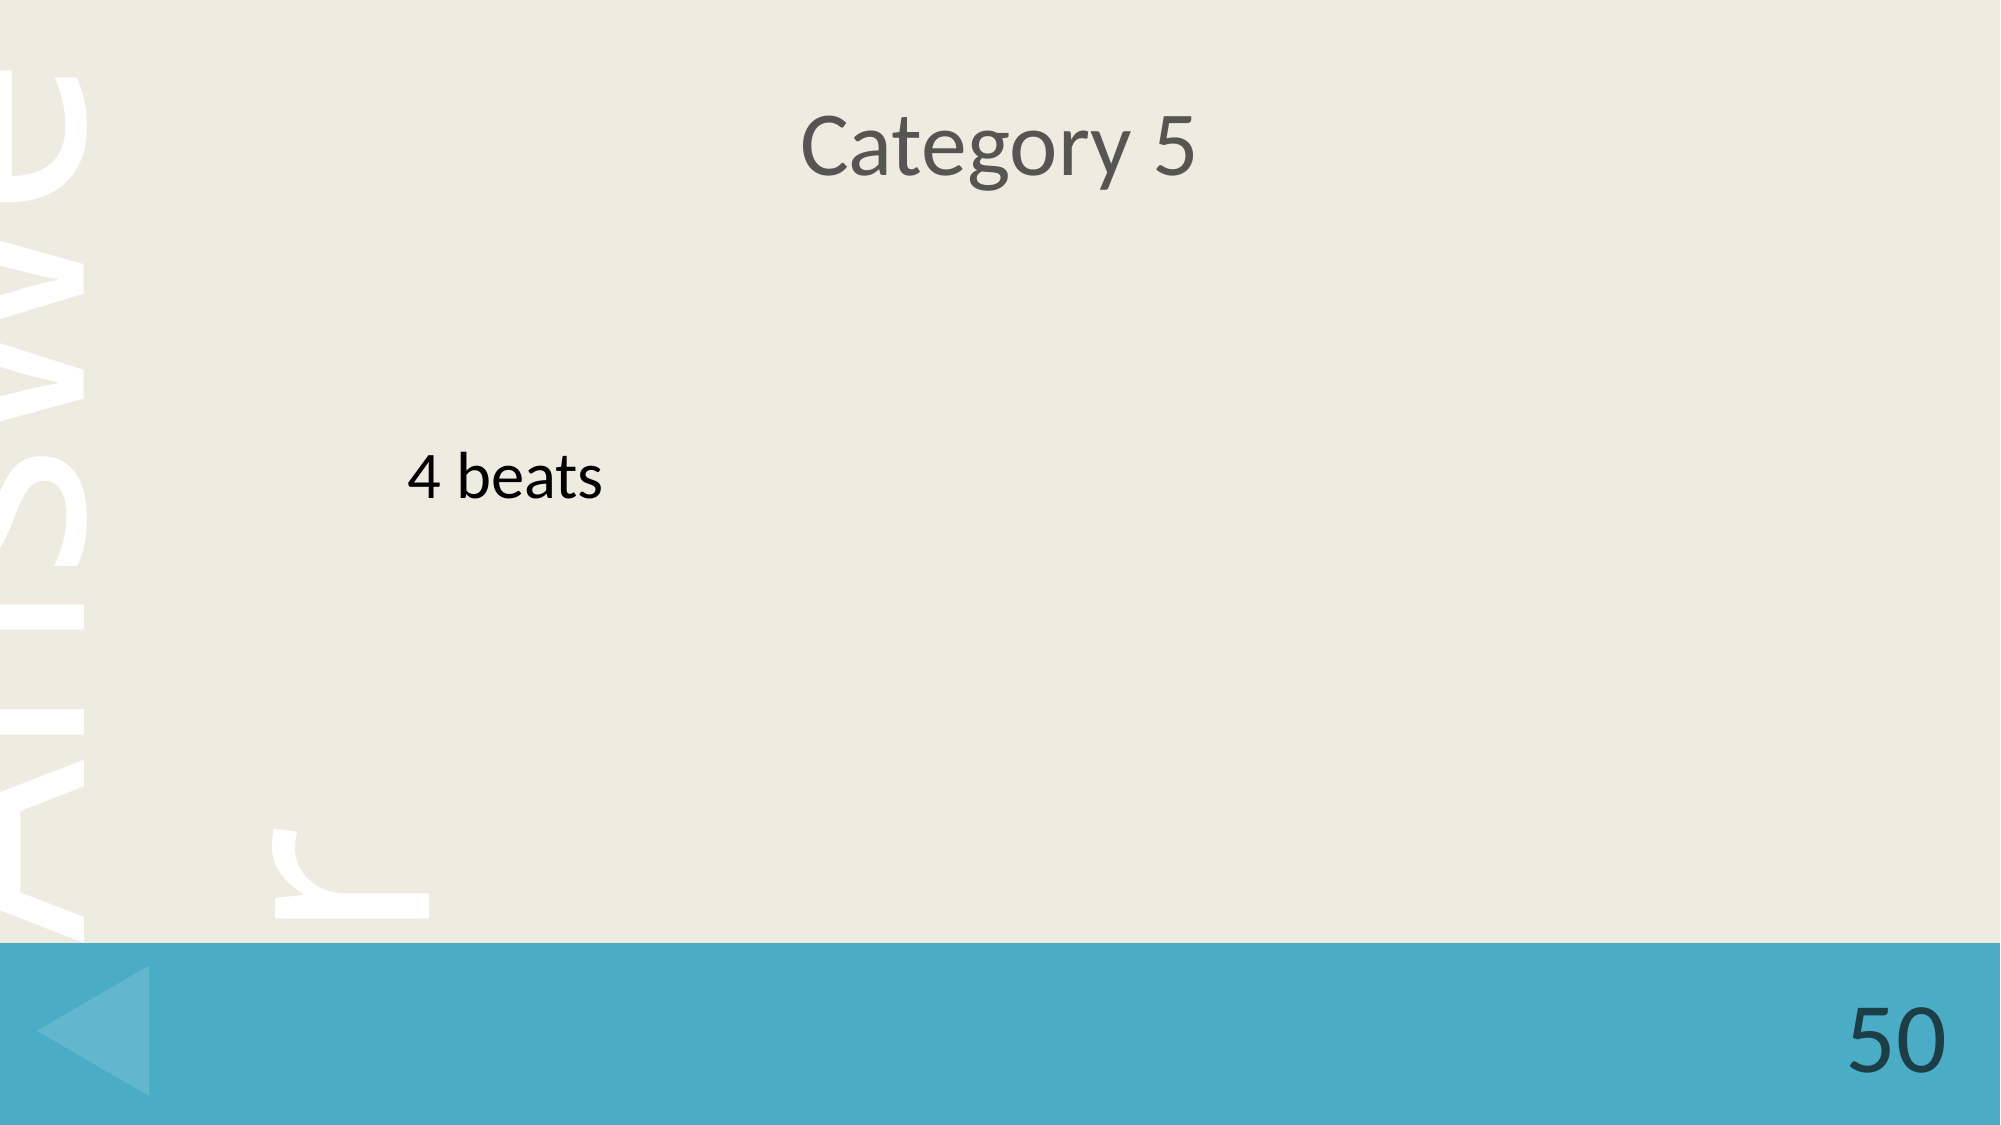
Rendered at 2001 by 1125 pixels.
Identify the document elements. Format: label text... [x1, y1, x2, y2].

list 4 beats [392, 307, 1760, 636]
title Category 5 [99, 45, 1900, 233]
list 50 [1494, 967, 1963, 1097]
